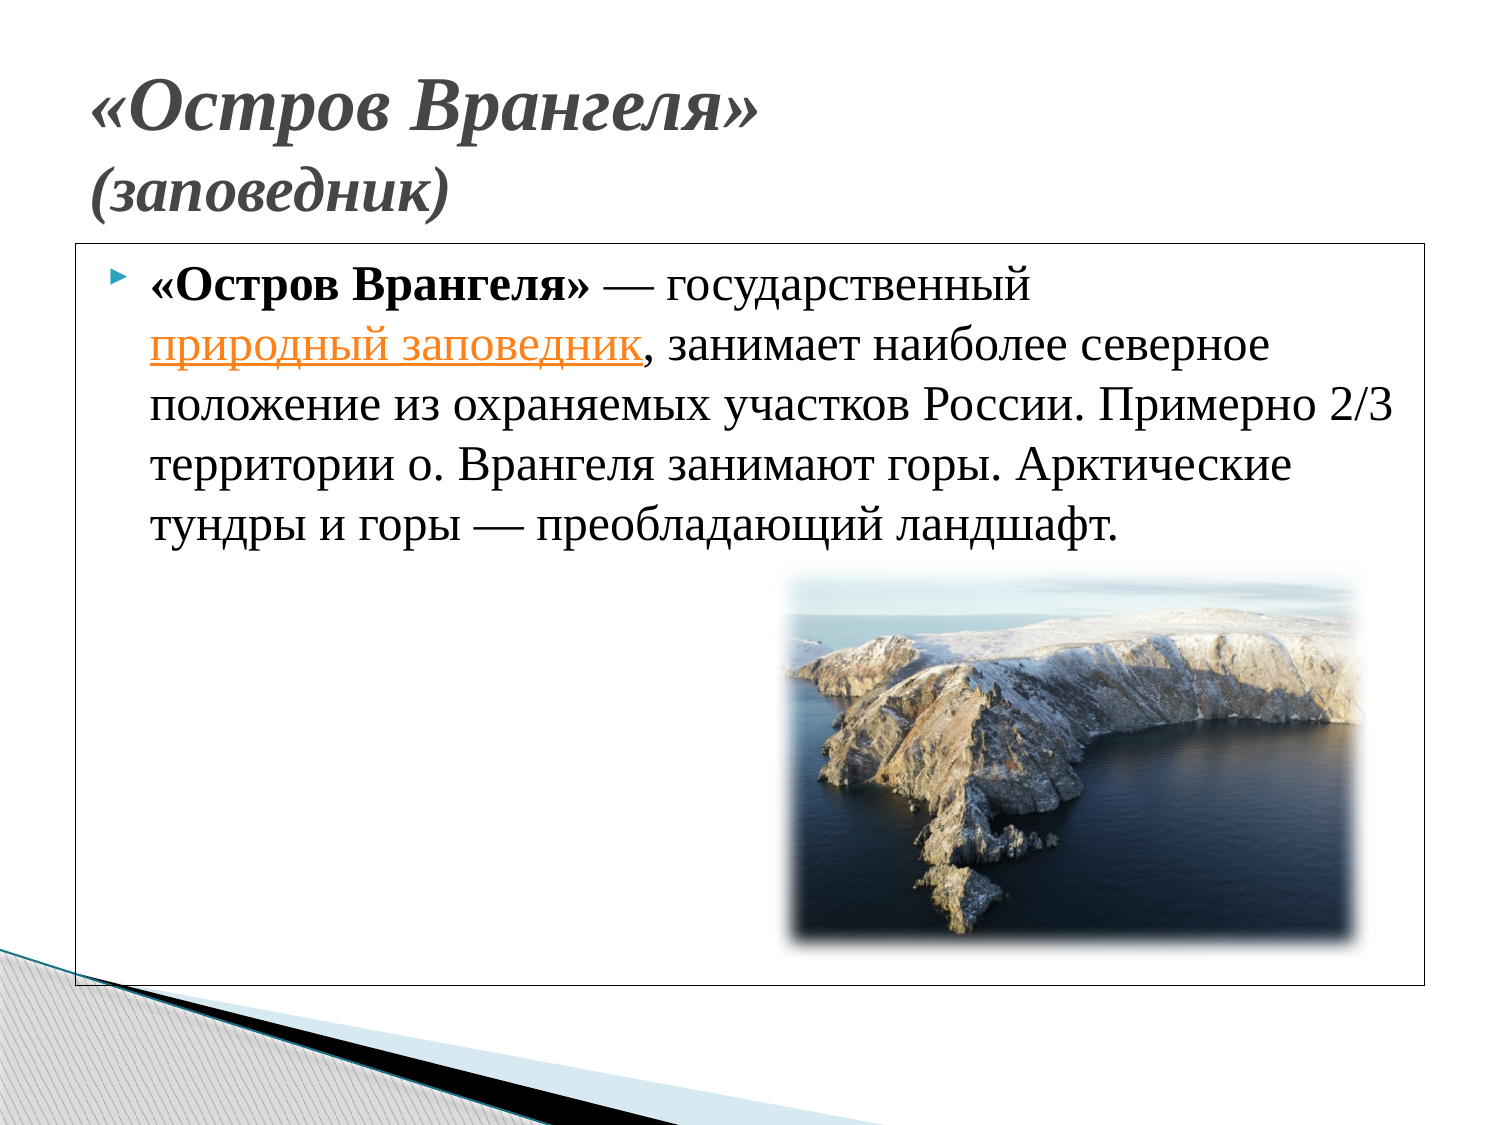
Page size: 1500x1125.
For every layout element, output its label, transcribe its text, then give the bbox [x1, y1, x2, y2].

picture [773, 562, 1371, 961]
title «Остров Врангеля» (заповедник) [75, 45, 1425, 233]
list «Остров Врангеля» — государственный природный заповедник, занимает наиболее северное положение из охраняемых участков России. Примерно 2/3 территории о. Врангеля занимают горы. Арктические тундры и горы — преобладающий ландшафт. [75, 243, 1425, 986]
